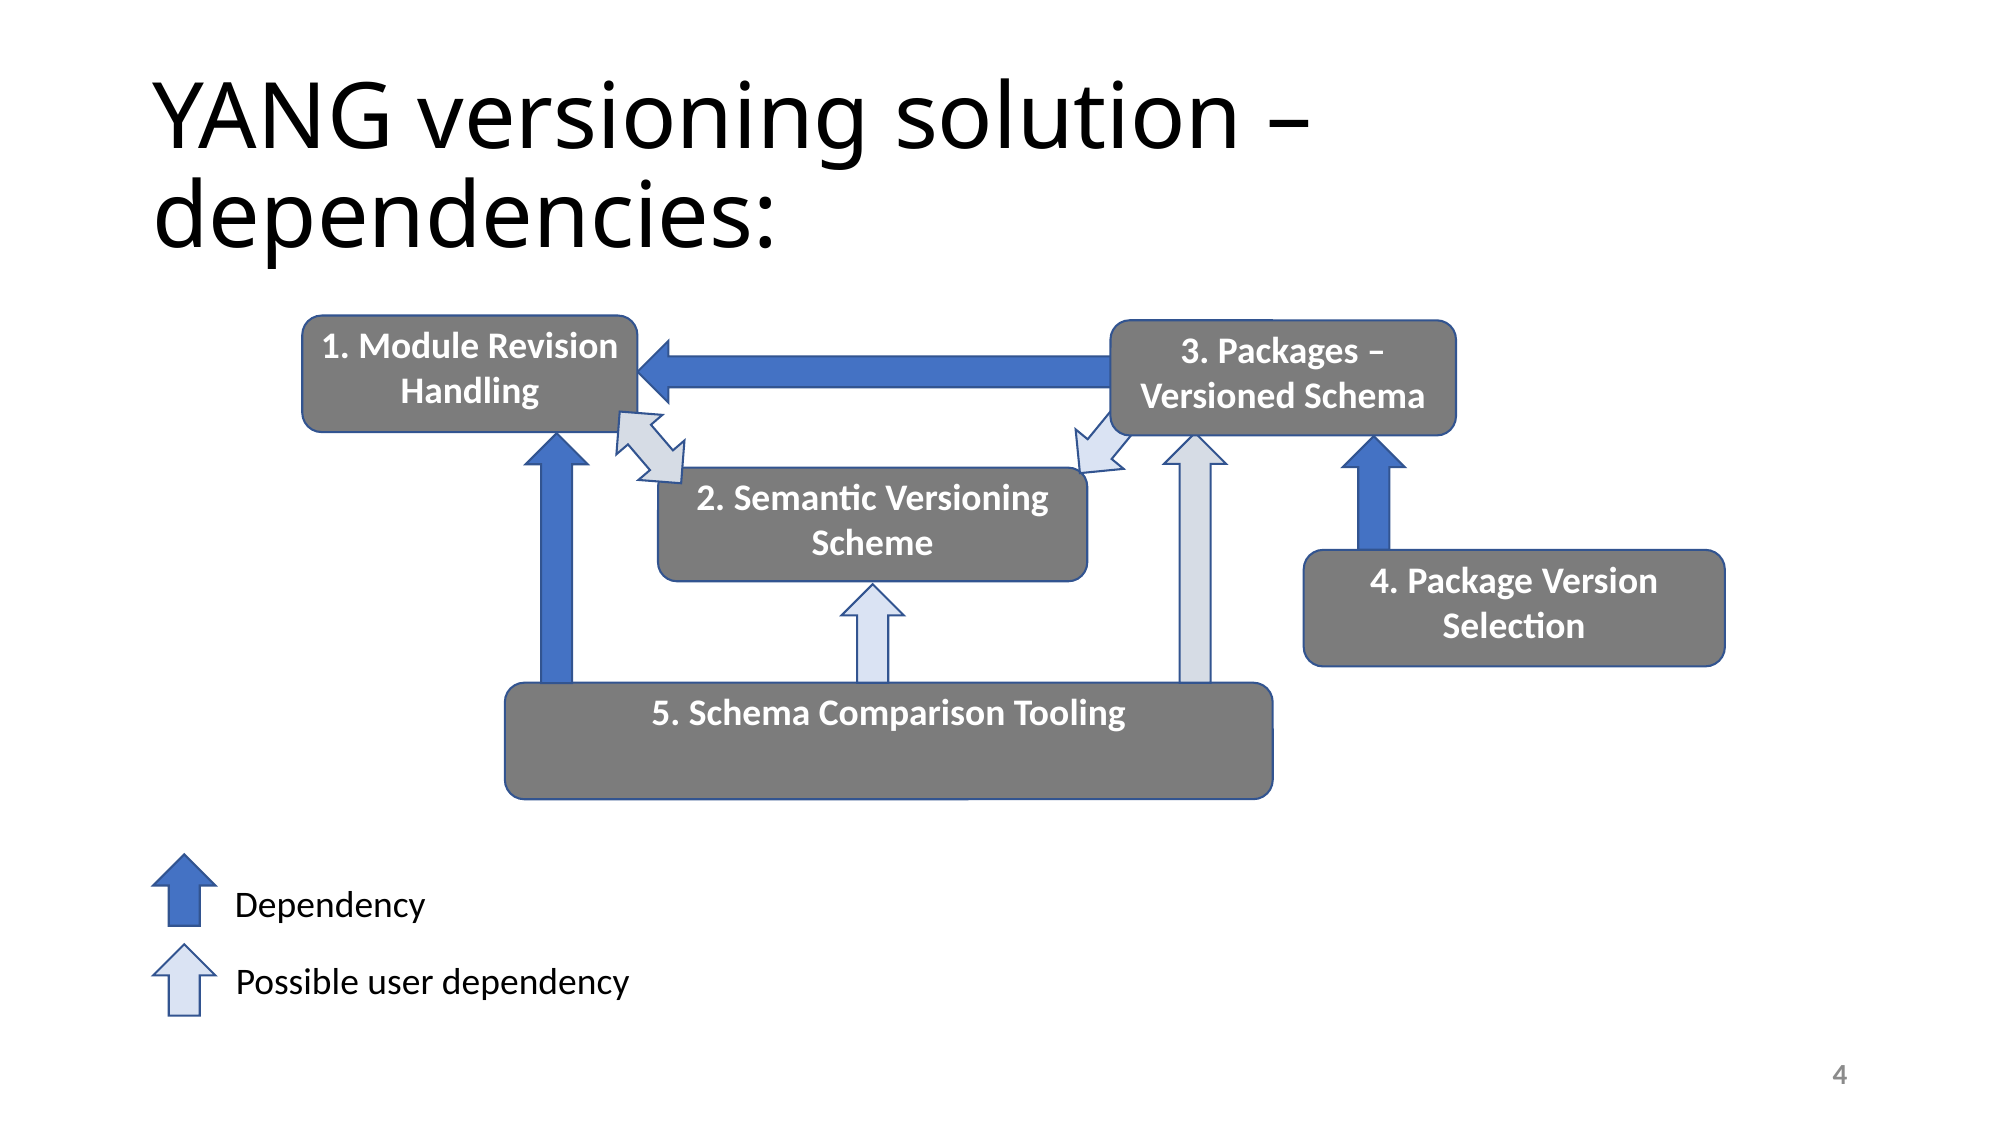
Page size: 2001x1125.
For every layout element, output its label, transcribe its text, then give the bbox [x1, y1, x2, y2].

text_box [523, 431, 591, 685]
text_box 2. Semantic Versioning Scheme [656, 466, 1089, 583]
text_box Possible user dependency [221, 949, 646, 1010]
title YANG versioning solution – dependencies: [137, 59, 1863, 278]
text_box Dependency [220, 872, 441, 933]
text_box [150, 852, 218, 927]
text_box [615, 410, 686, 485]
slide_number 4 [1412, 1042, 1863, 1103]
text_box 4. Package Version Selection [1302, 548, 1726, 668]
text_box [1340, 437, 1408, 551]
text_box 5. Schema Comparison Tooling [503, 681, 1274, 801]
text_box [1074, 411, 1132, 475]
text_box [839, 583, 907, 684]
text_box [1161, 437, 1229, 684]
text_box [639, 338, 1109, 406]
text_box 1. Module Revision Handling [301, 314, 639, 434]
text_box 3. Packages – Versioned Schema [1109, 319, 1458, 437]
text_box [150, 942, 218, 1017]
